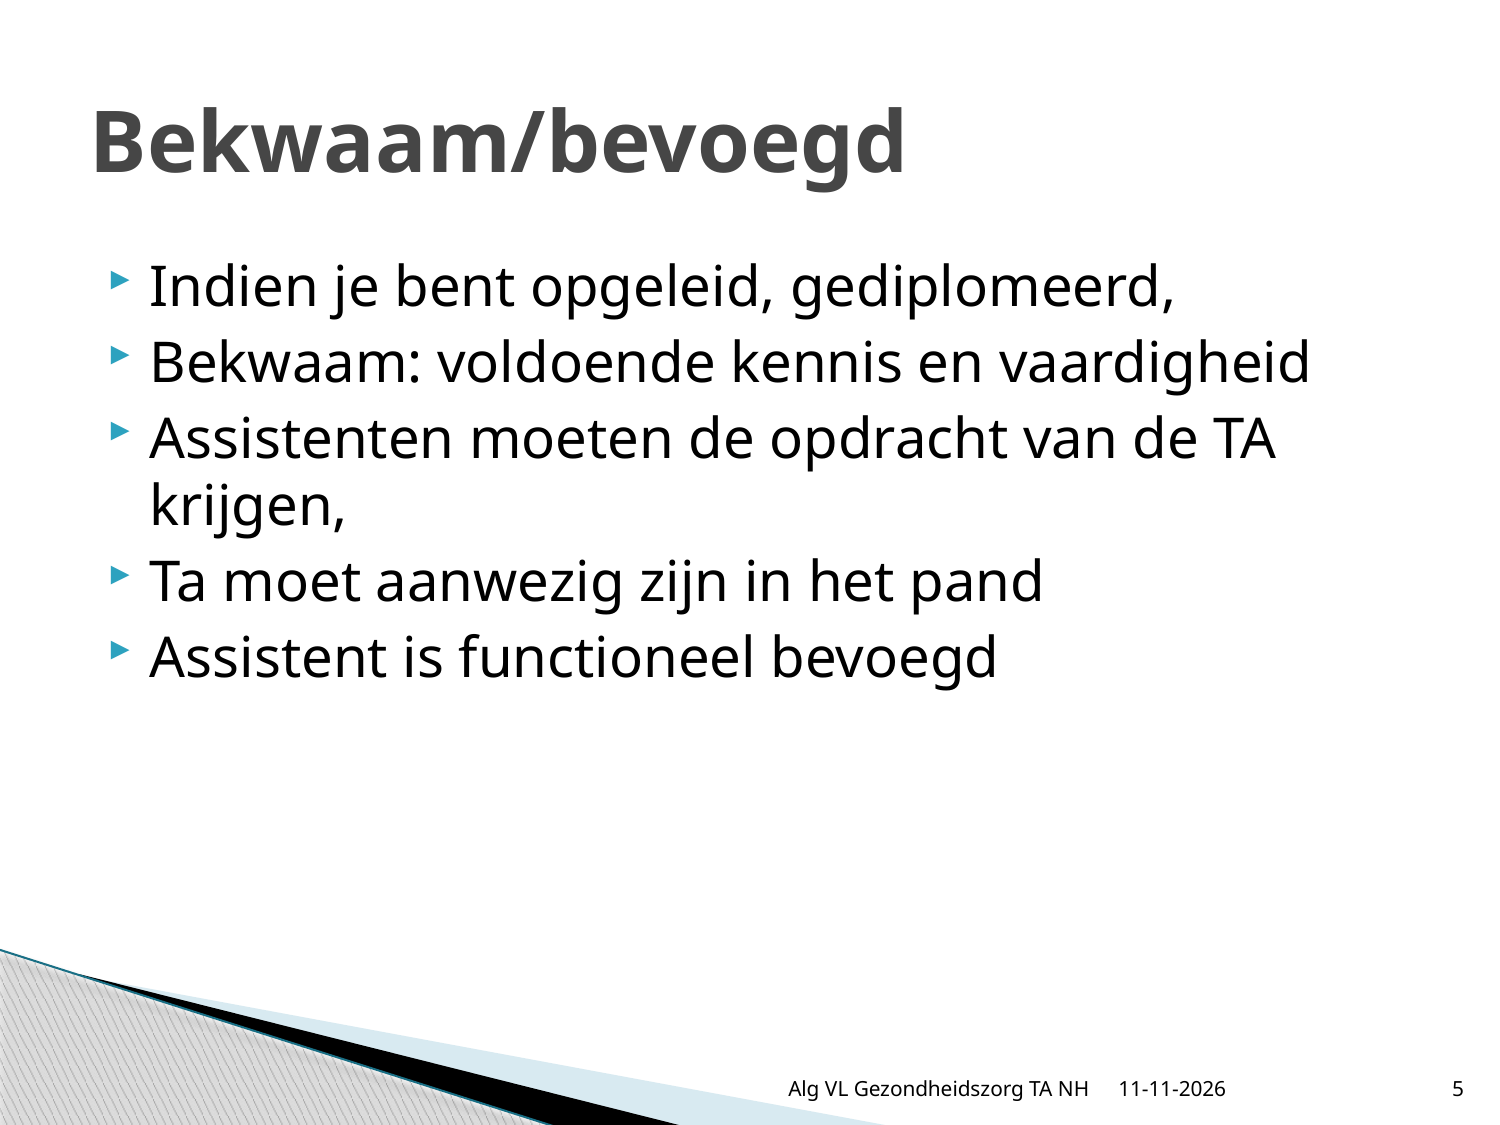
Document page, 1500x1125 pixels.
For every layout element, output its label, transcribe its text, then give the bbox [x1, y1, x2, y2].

footer Alg VL Gezondheidszorg TA NH [718, 1051, 1105, 1112]
title Bekwaam/bevoegd [75, 45, 1425, 233]
slide_number 5 [1418, 1051, 1479, 1112]
list Indien je bent opgeleid, gediplomeerd, Bekwaam: voldoende kennis en vaardigheid Assistenten moeten de opdracht van de TA krijgen, Ta moet aanwezig zijn in het pand Assistent is functioneel bevoegd [75, 243, 1425, 986]
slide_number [1105, 1051, 1418, 1112]
